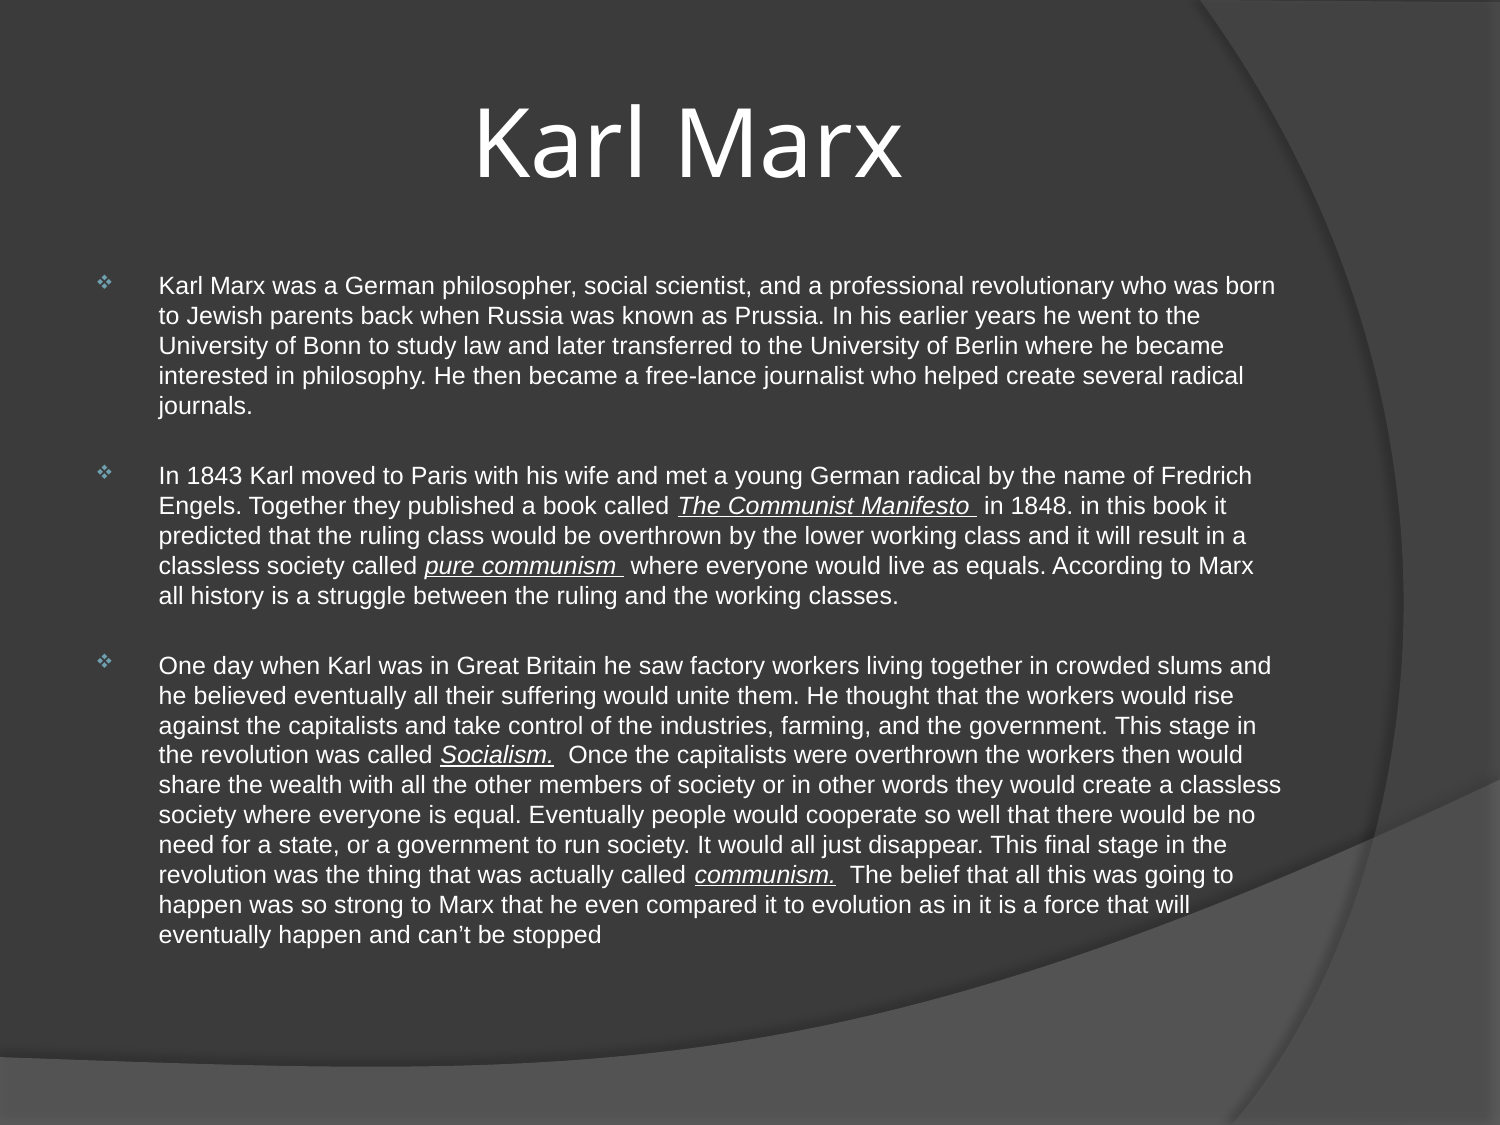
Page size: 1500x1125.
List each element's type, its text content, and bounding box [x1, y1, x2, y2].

title Karl Marx [75, 45, 1300, 233]
list Karl Marx was a German philosopher, social scientist, and a professional revolutionary who was born to Jewish parents back when Russia was known as Prussia. In his earlier years he went to the University of Bonn to study law and later transferred to the University of Berlin where he became interested in philosophy. He then became a free-lance journalist who helped create several radical journals. In 1843 Karl moved to Paris with his wife and met a young German radical by the name of Fredrich Engels. Together they published a book called The Communist Manifesto in 1848. in this book it predicted that the ruling class would be overthrown by the lower working class and it will result in a classless society called pure communism where everyone would live as equals. According to Marx all history is a struggle between the ruling and the working classes. One day when Karl was in Great Britain he saw factory workers living together in crowded slums and he believed eventually all their suffering would unite them. He thought that the workers would rise against the capitalists and take control of the industries, farming, and the government. This stage in the revolution was called Socialism. Once the capitalists were overthrown the workers then would share the wealth with all the other members of society or in other words they would create a classless society where everyone is equal. Eventually people would cooperate so well that there would be no need for a state, or a government to run society. It would all just disappear. This final stage in the revolution was the thing that was actually called communism. The belief that all this was going to happen was so strong to Marx that he even compared it to evolution as in it is a force that will eventually happen and can’t be stopped [75, 262, 1300, 1005]
